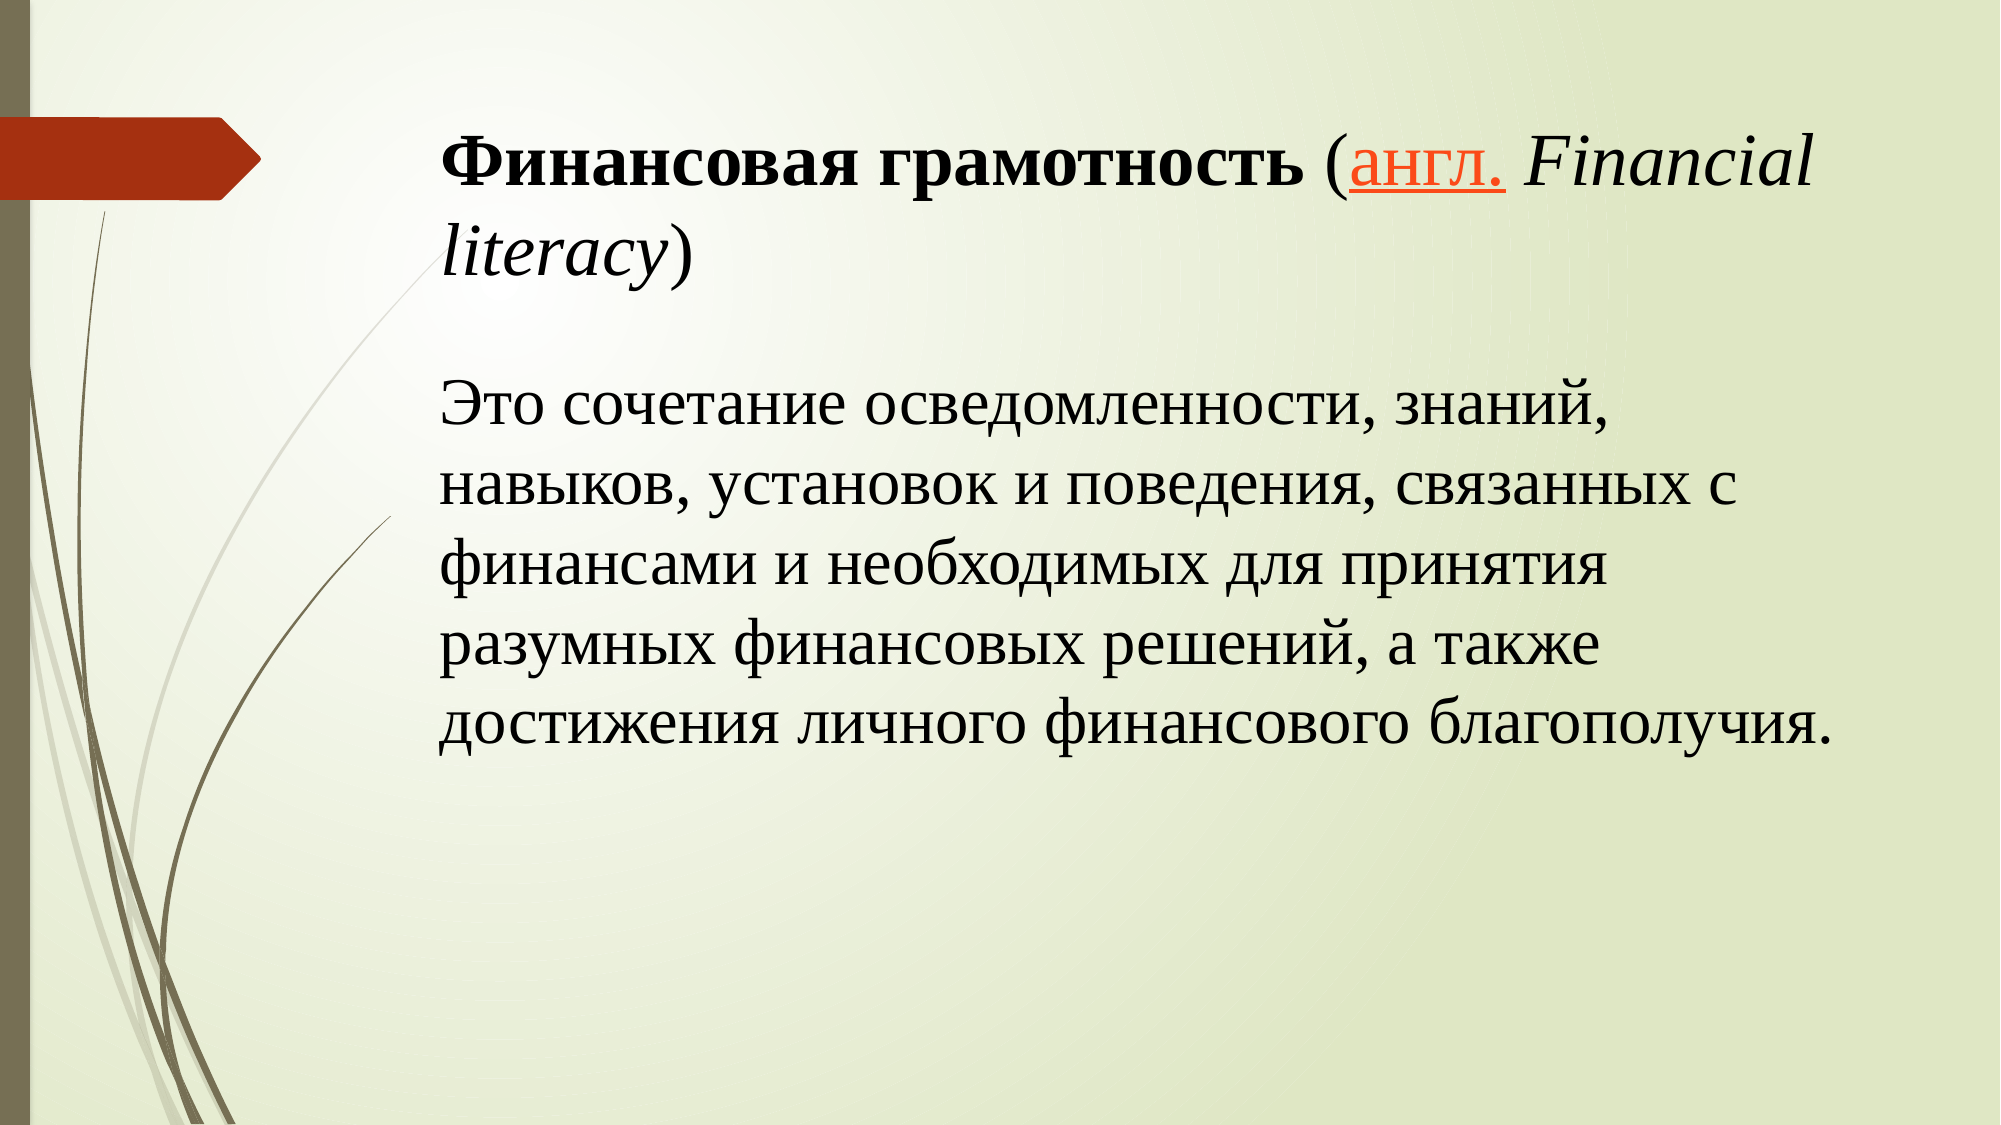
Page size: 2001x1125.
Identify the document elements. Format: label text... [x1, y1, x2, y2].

list Это сочетание осведомленности, знаний, навыков, установок и поведения, связанных с финансами и необходимых для принятия разумных финансовых решений, а также достижения личного финансового благополучия. [424, 350, 1888, 970]
title Финансовая грамотность (англ. Financial literacy) [425, 102, 1888, 313]
